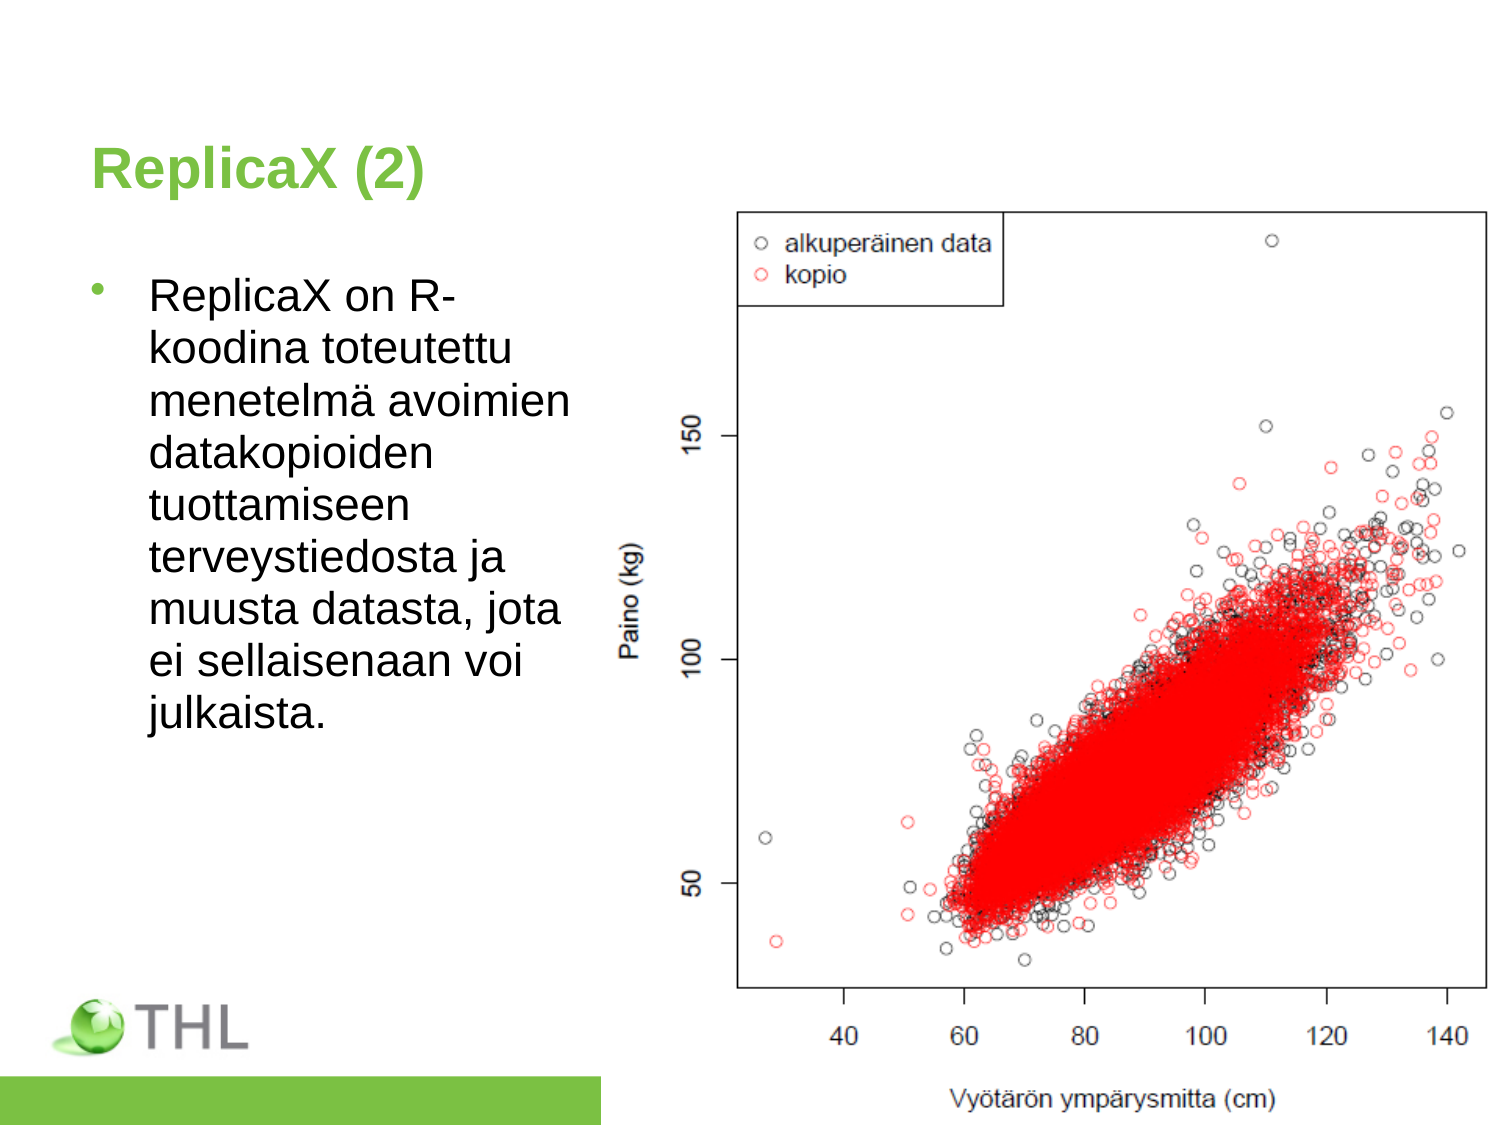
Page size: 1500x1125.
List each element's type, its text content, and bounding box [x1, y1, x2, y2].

picture [24, 983, 275, 1067]
title ReplicaX (2) [76, 42, 1424, 208]
picture [601, 196, 1500, 1125]
list ReplicaX on R-koodina toteutettu menetelmä avoimien datakopioiden tuottamiseen terveystiedosta ja muusta datasta, jota ei sellaisenaan voi julkaista. [75, 262, 596, 1005]
